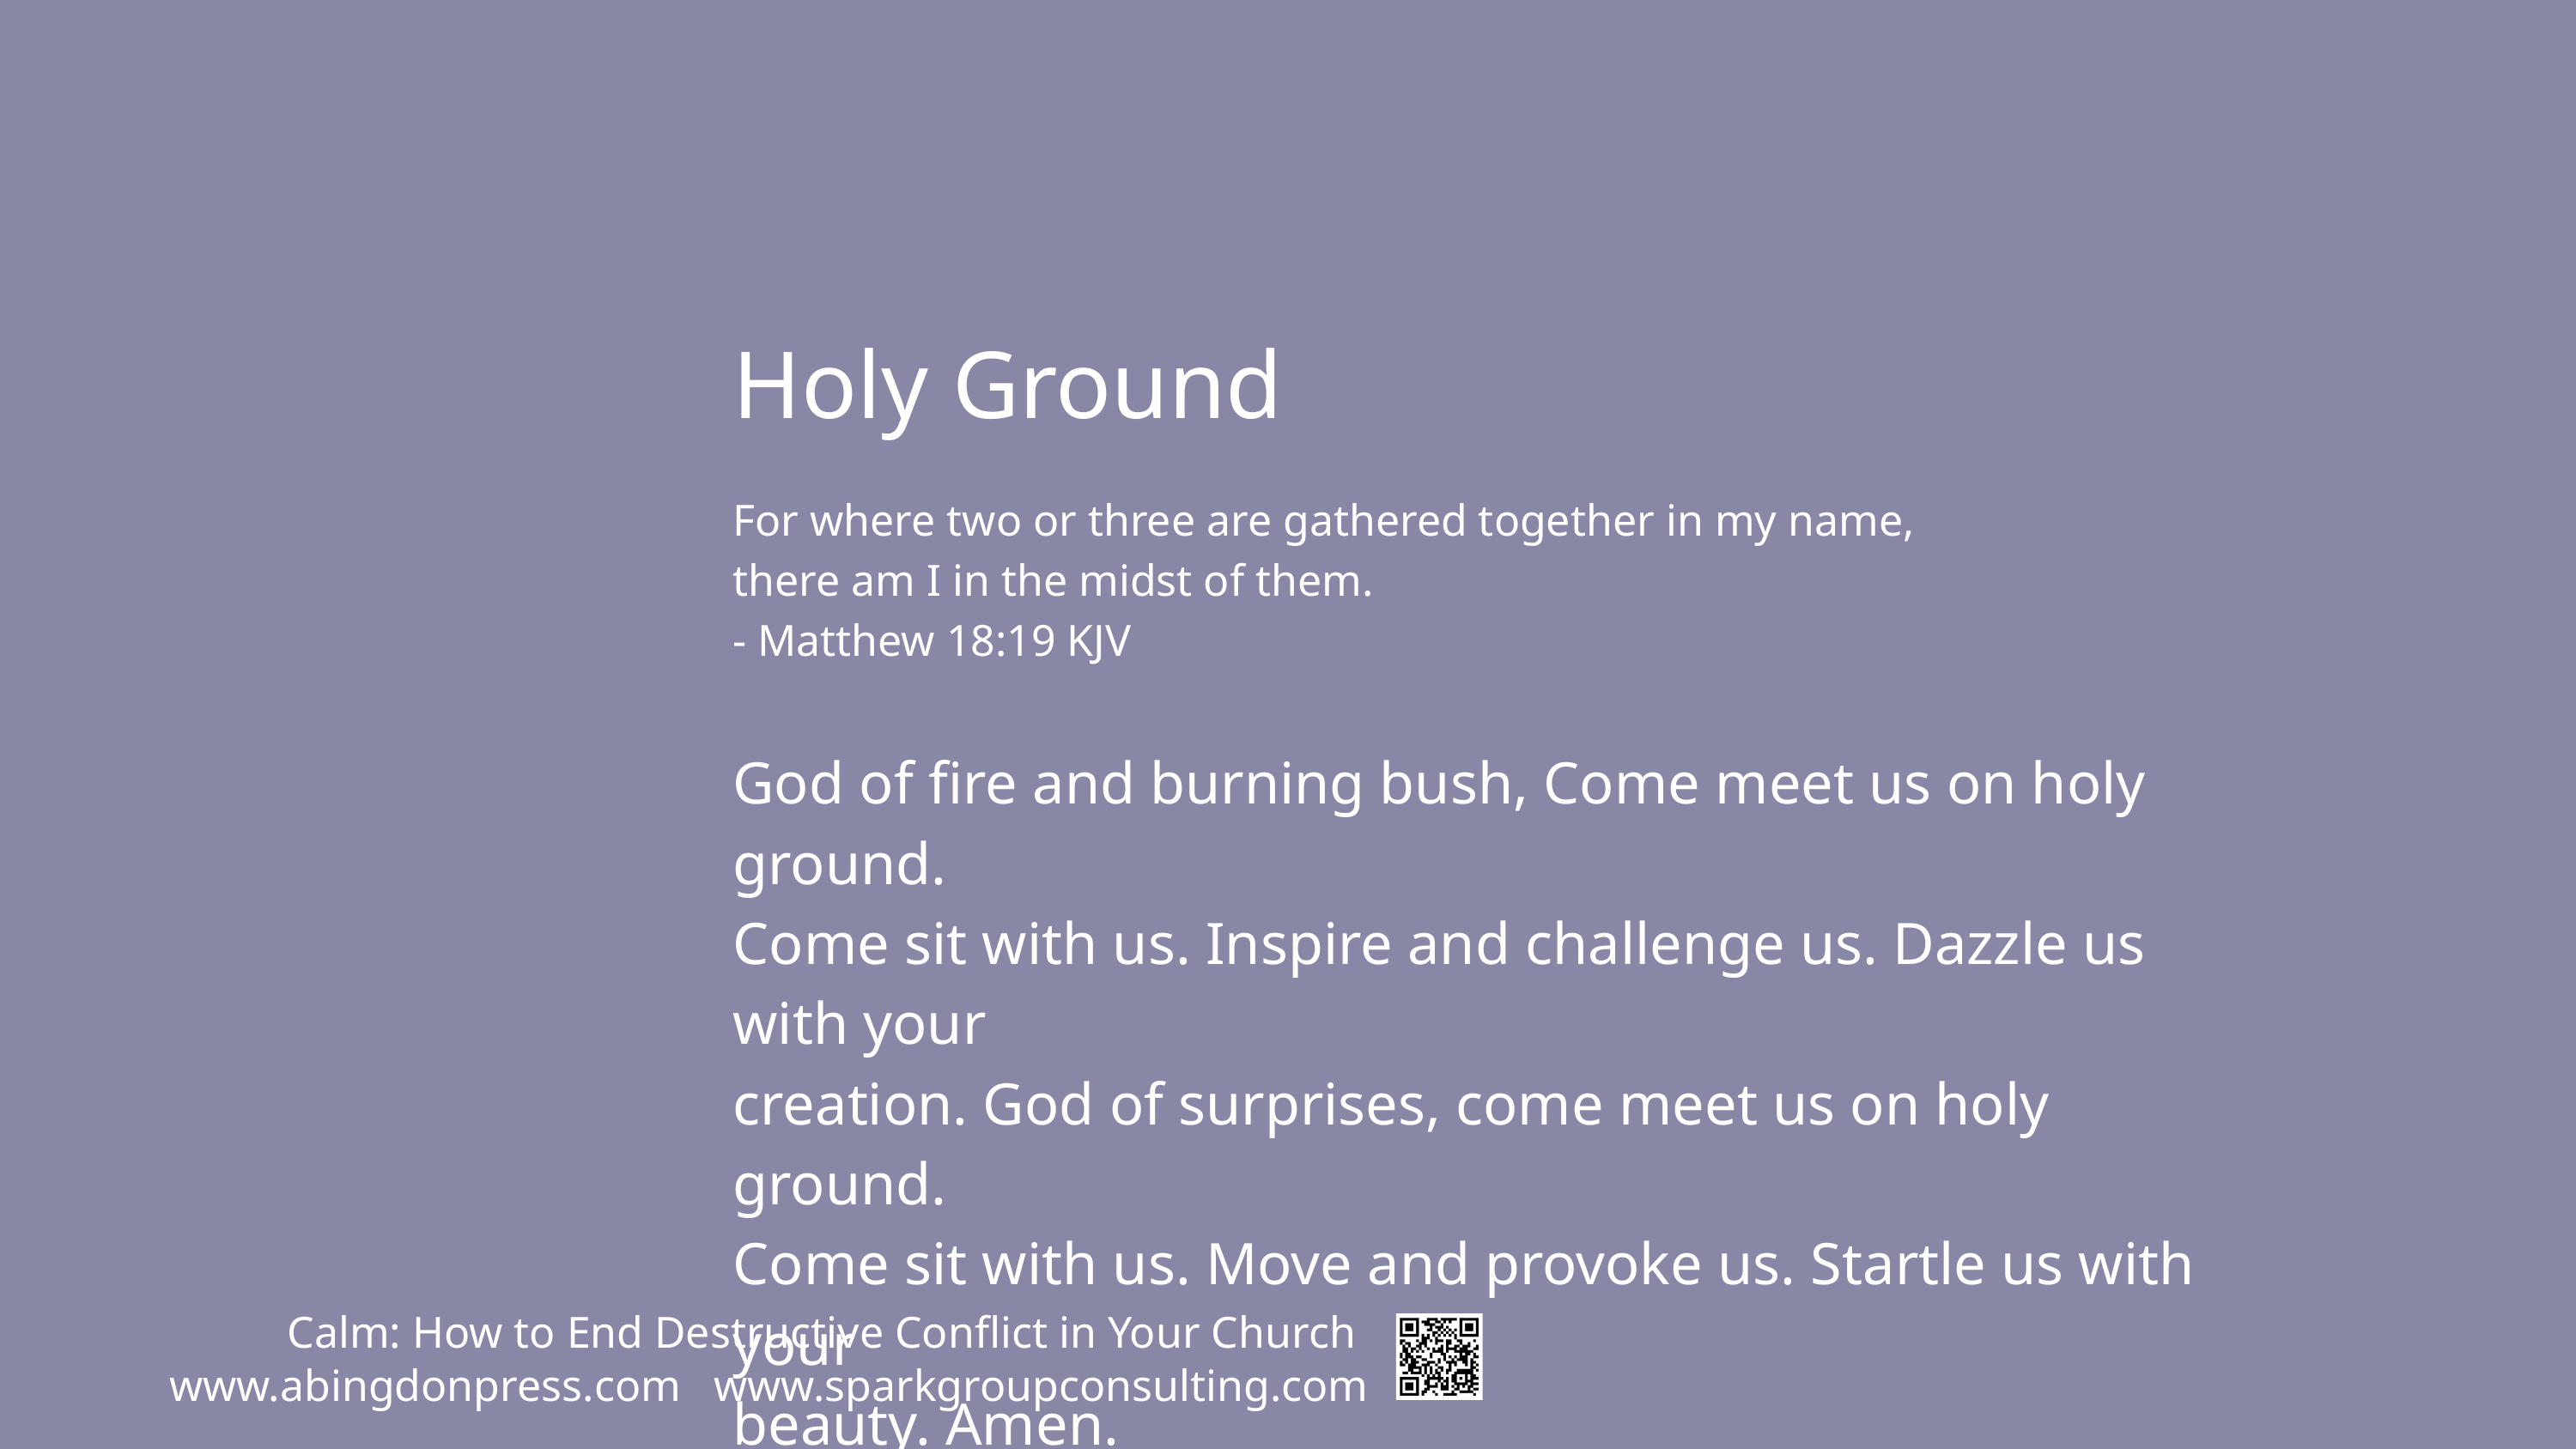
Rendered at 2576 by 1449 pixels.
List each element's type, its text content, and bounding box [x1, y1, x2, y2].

text_box Calm: How to End Destructive Conflict in Your Church [169, 1296, 1475, 1357]
text_box Holy Ground [732, 306, 2042, 437]
text_box [1418, 1313, 1483, 1400]
text_box For where two or three are gathered together in my name, there am I in the midst of them. - Matthew 18:19 KJV [732, 484, 2188, 665]
text_box God of fire and burning bush, Come meet us on holy ground. Come sit with us. Inspire and challenge us. Dazzle us with your creation. God of surprises, come meet us on holy ground. Come sit with us. Move and provoke us. Startle us with your beauty. Amen. [732, 735, 2233, 1449]
text_box www.abingdonpress.com [169, 1357, 714, 1410]
text_box www.sparkgroupconsulting.com [714, 1357, 1418, 1410]
